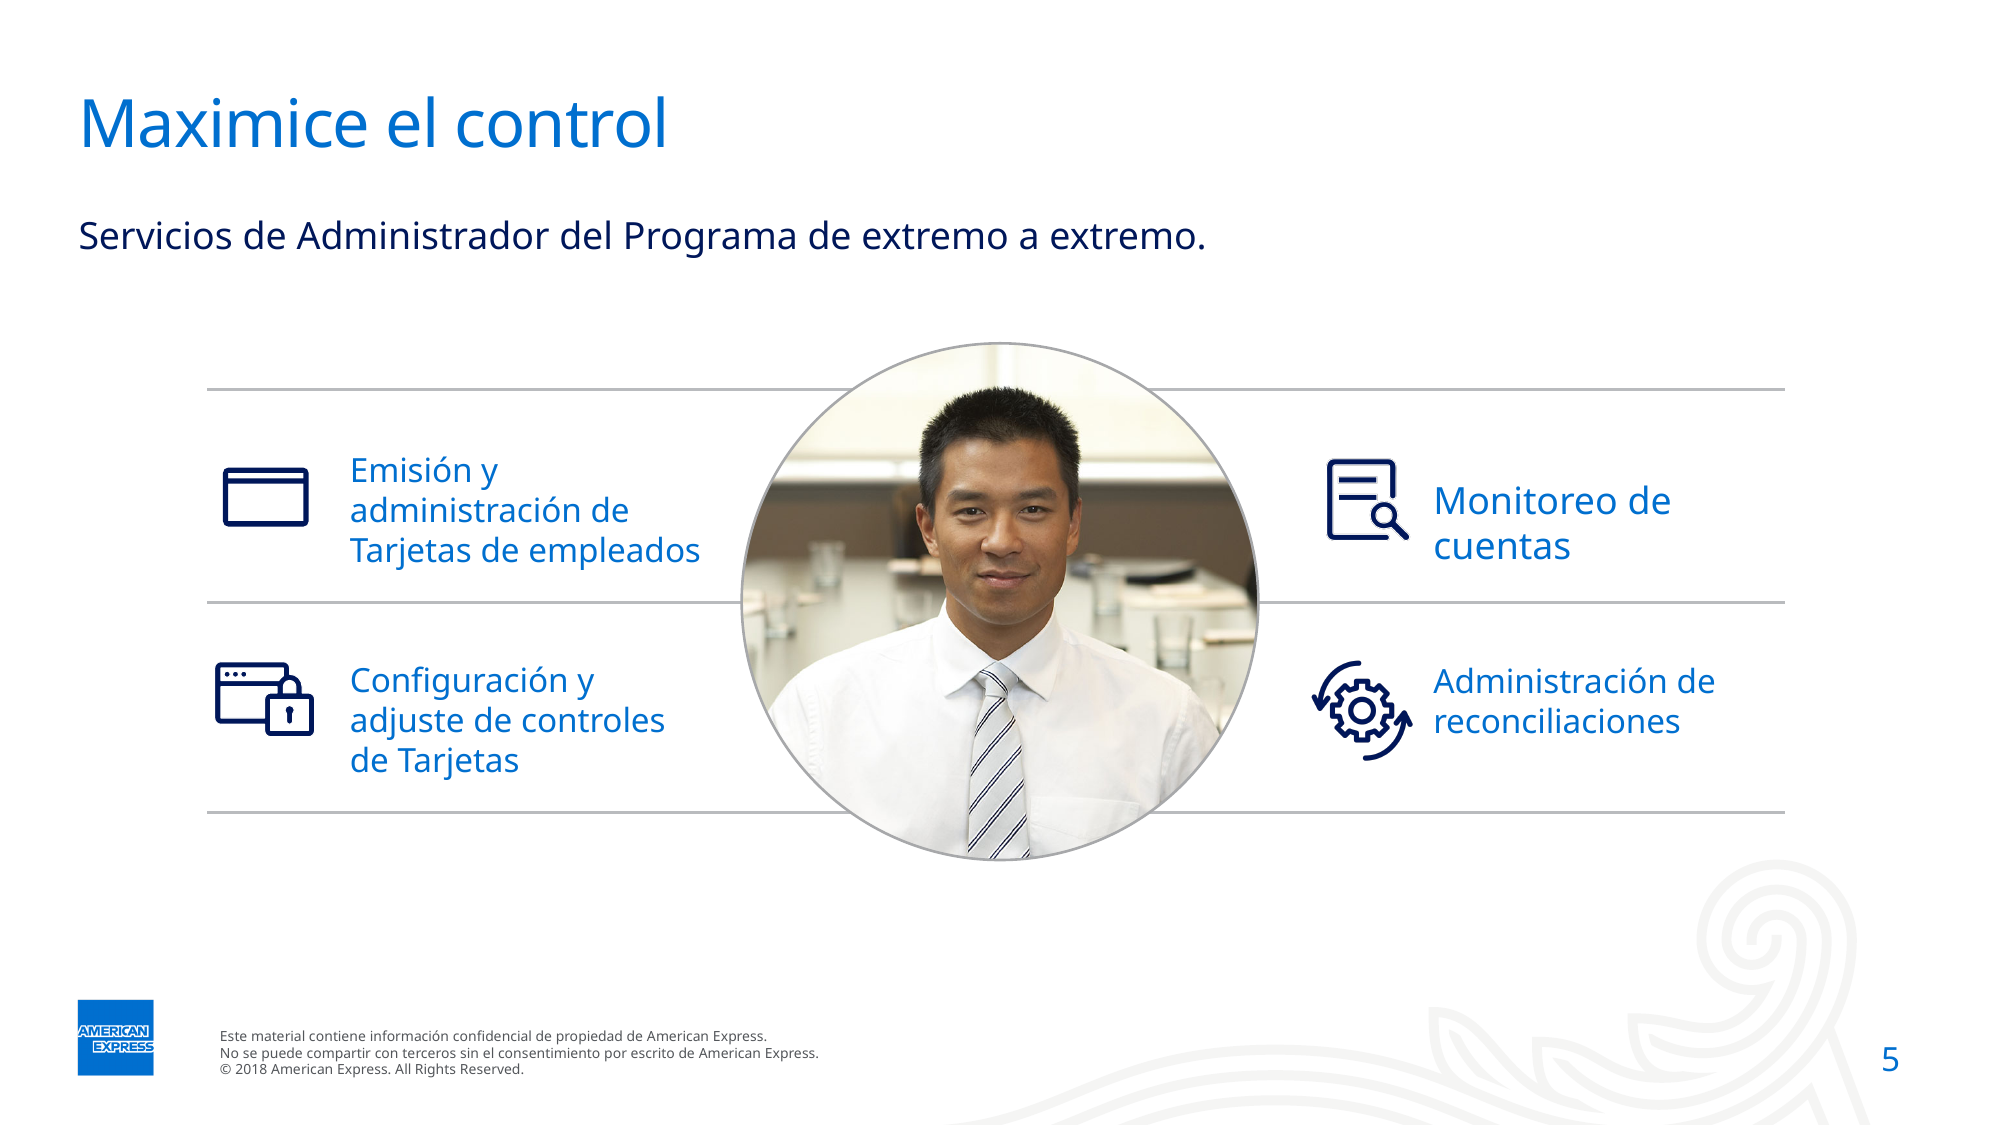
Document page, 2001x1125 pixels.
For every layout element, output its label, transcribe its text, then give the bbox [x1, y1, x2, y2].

picture [1305, 654, 1419, 767]
text_box Configuración y adjuste de controles de Tarjetas [349, 659, 719, 787]
picture [1321, 452, 1415, 546]
title Maximice el control [78, 90, 1879, 164]
picture [65, 987, 166, 1088]
text_box [222, 467, 310, 528]
text_box [214, 661, 316, 738]
picture [741, 343, 1259, 860]
slide_number 5 [1800, 1033, 1900, 1084]
text_box Administración de reconciliaciones [1433, 660, 1803, 748]
text_box Monitoreo de cuentas [1433, 477, 1830, 575]
text_box Servicios de Administrador del Programa de extremo a extremo. [78, 209, 1575, 270]
text_box Emisión y administración de Tarjetas de empleados [349, 449, 719, 577]
